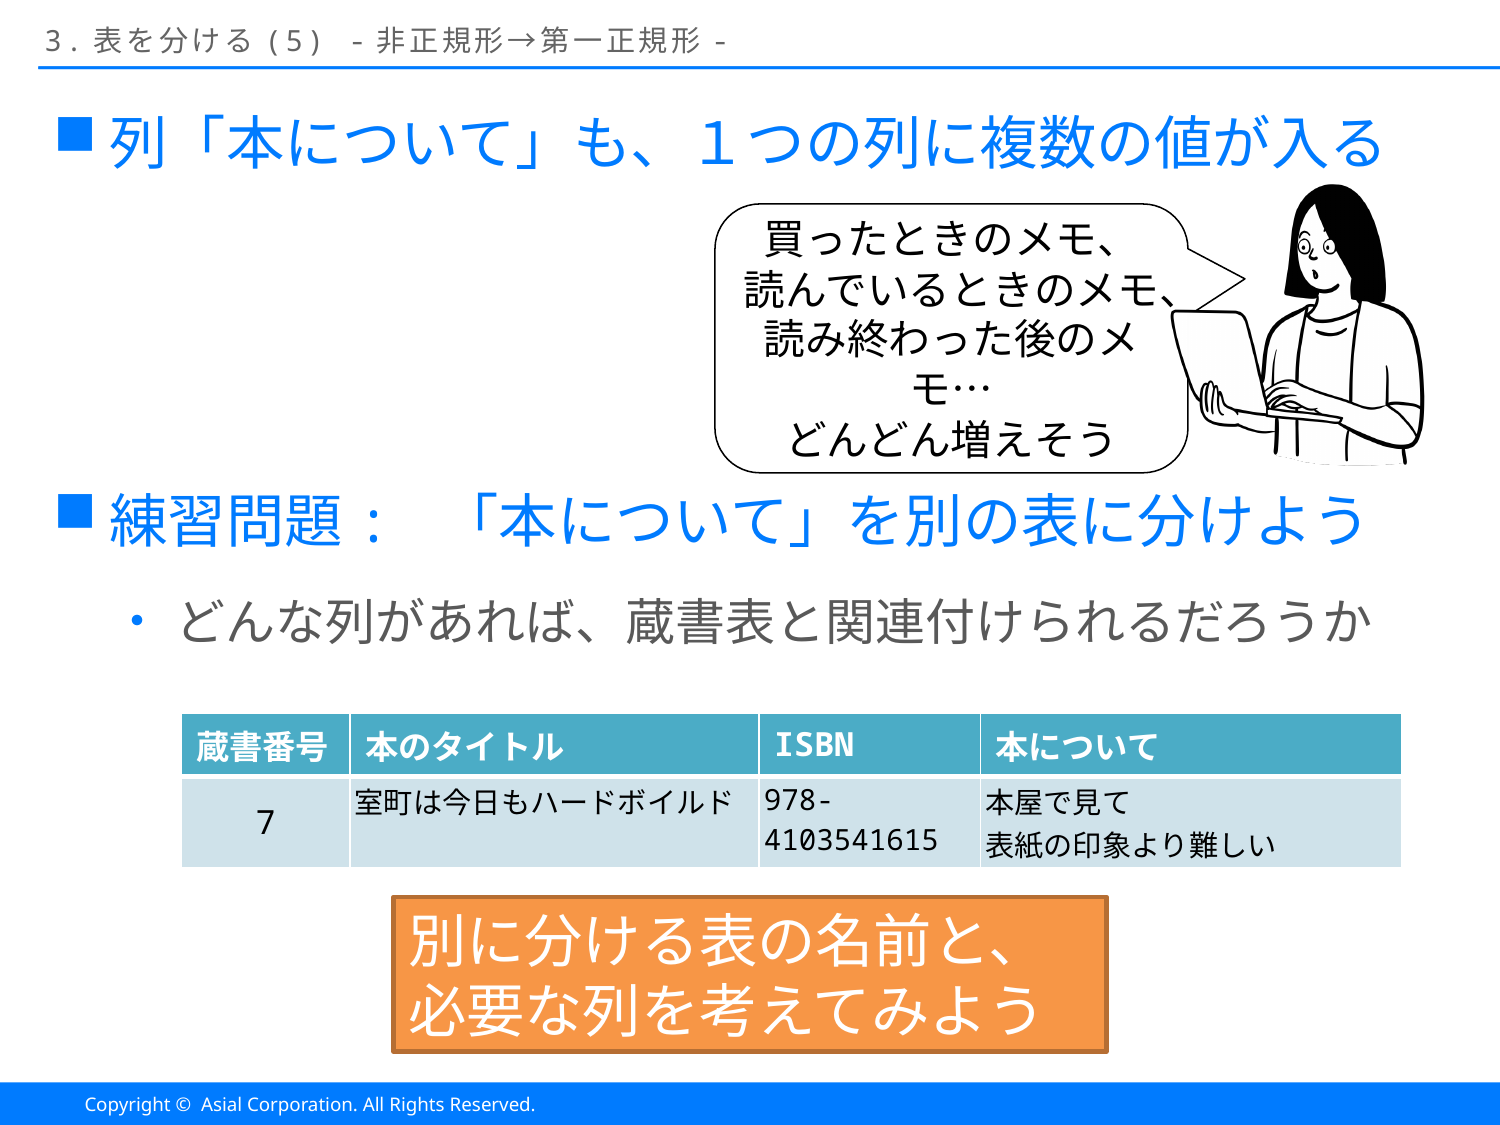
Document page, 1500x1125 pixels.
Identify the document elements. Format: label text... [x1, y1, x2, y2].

table_cell 本屋で見て 表紙の印象より難しい [981, 779, 1401, 867]
text_box 買ったときのメモ、 読んでいるときのメモ、 読み終わった後のメモ… どんどん増えそう [712, 201, 1157, 475]
table_header 蔵書番号 [182, 714, 349, 774]
title 3.表を分ける(5) -非正規形→第一正規形- [29, 7, 1223, 72]
list 列「本について」も、１つの列に複数の値が入る 練習問題: 「本について」を別の表に分けよう どんな列があれば、蔵書表と関連付けられるだろうか [38, 84, 1459, 988]
table_cell 7 [182, 779, 349, 867]
picture [1162, 176, 1431, 474]
table_header 本のタイトル [351, 714, 758, 774]
table_header 本について [981, 714, 1401, 774]
table_cell 室町は今日もハードボイルド [351, 779, 758, 867]
table_header ISBN [760, 714, 980, 774]
table_cell 978-4103541615 [760, 779, 980, 867]
text_box 別に分ける表の名前と、 必要な列を考えてみよう [391, 895, 1109, 1054]
